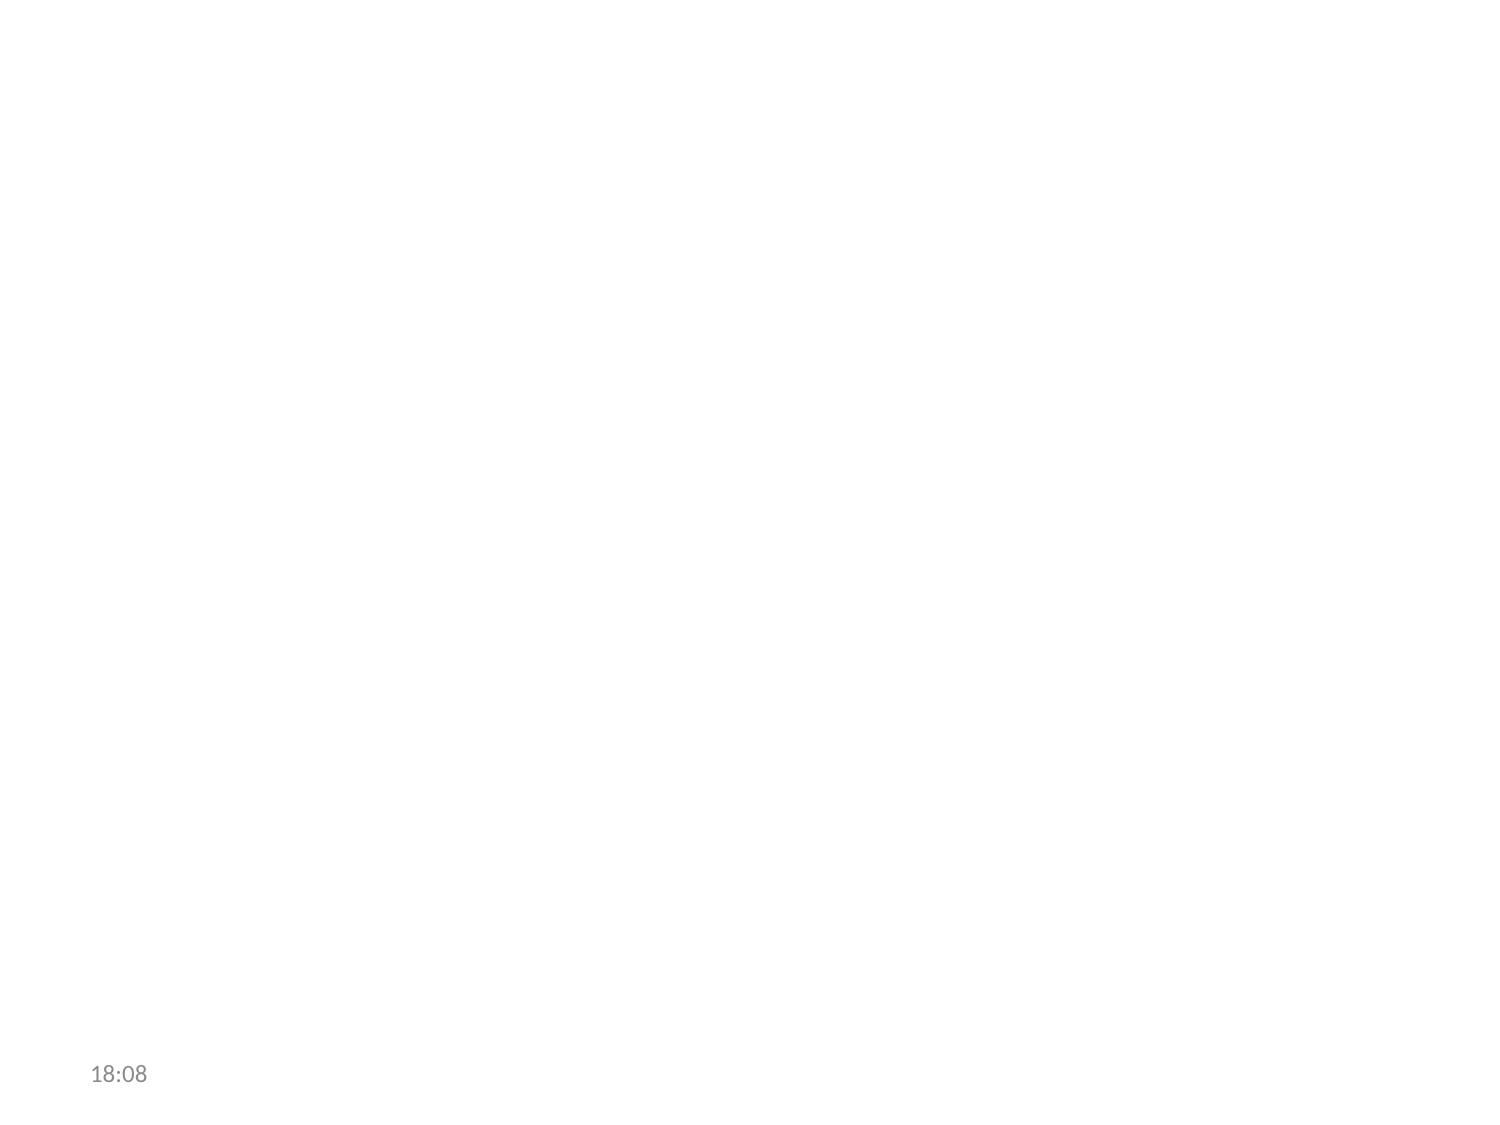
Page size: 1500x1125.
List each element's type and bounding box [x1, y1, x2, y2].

slide_number [75, 1042, 425, 1103]
